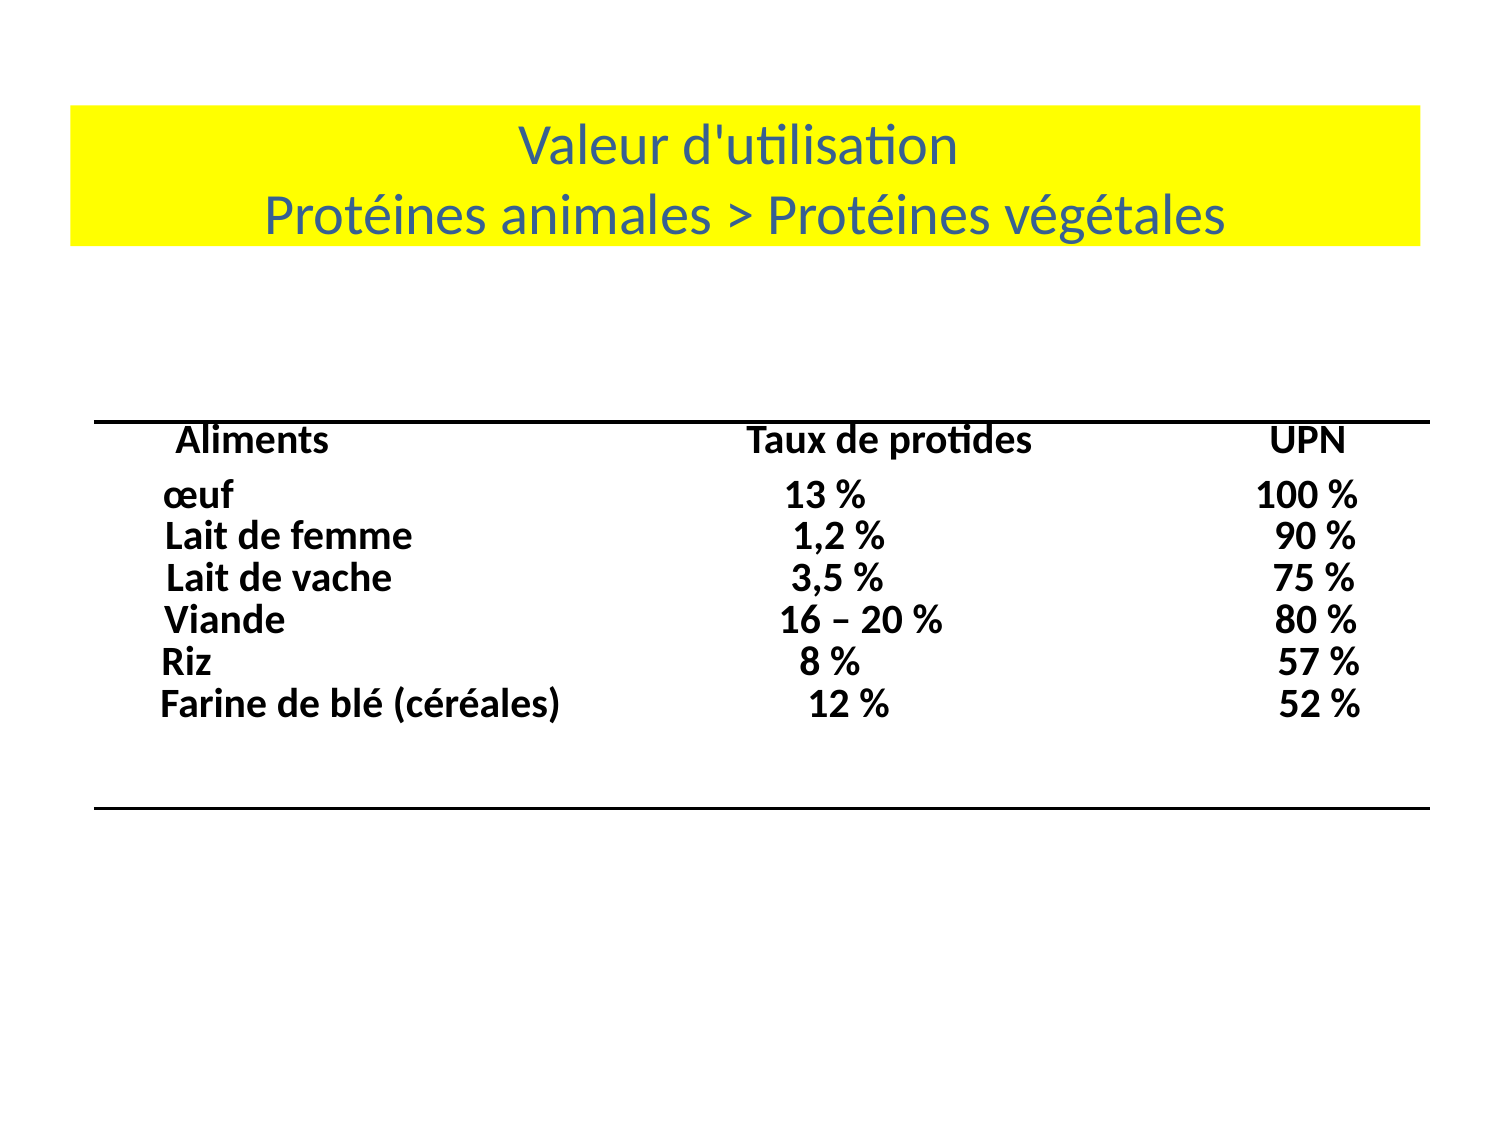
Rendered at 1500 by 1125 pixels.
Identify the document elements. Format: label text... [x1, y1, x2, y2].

title Valeur d'utilisation Protéines animales > Protéines végétales [70, 105, 1421, 247]
table_cell œuf 13 % 100 % Lait de femme 1,2 % 90 % Lait de vache 3,5 % 75 % Viande 16 – 20 % 80 % Riz 8 % 57 % Farine de blé (céréales) 12 % 52 % [94, 477, 1430, 807]
table_header Aliments Taux de protides UPN [94, 424, 1430, 477]
